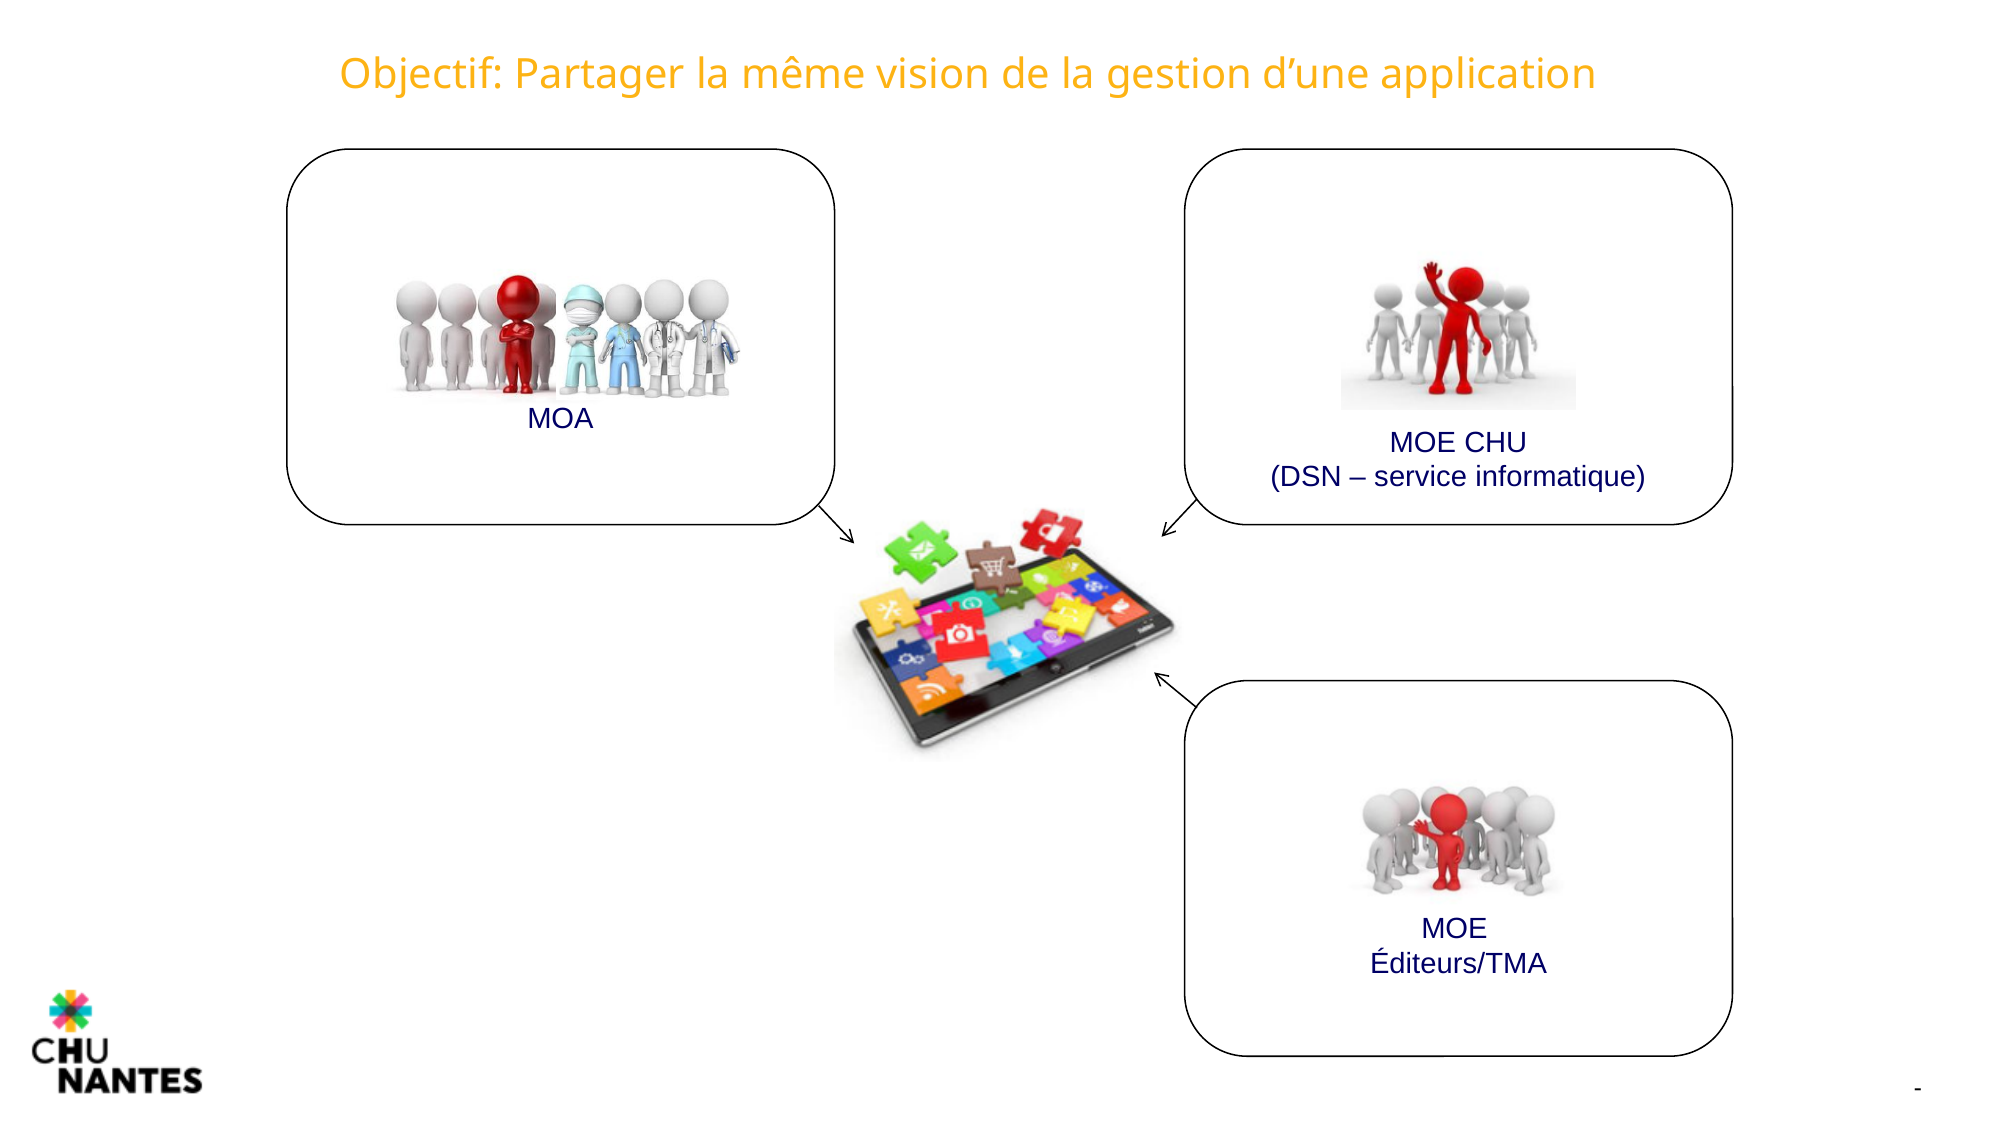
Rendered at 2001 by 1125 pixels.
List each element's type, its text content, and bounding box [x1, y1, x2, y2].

title Objectif: Partager la même vision de la gestion d’une application [324, 45, 1675, 138]
text_box MOE CHU (DSN – service informatique) [1255, 415, 1662, 501]
text_box [1184, 680, 1733, 1057]
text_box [818, 505, 855, 544]
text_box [1154, 672, 1197, 708]
text_box MOA [512, 421, 609, 442]
picture [1343, 754, 1574, 919]
text_box [1184, 149, 1733, 525]
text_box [380, 256, 741, 414]
text_box MOE Éditeurs/TMA [1355, 927, 1563, 987]
text_box [286, 149, 835, 525]
picture [1341, 238, 1576, 410]
picture [12, 973, 221, 1106]
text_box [1161, 498, 1197, 537]
picture [834, 503, 1185, 762]
